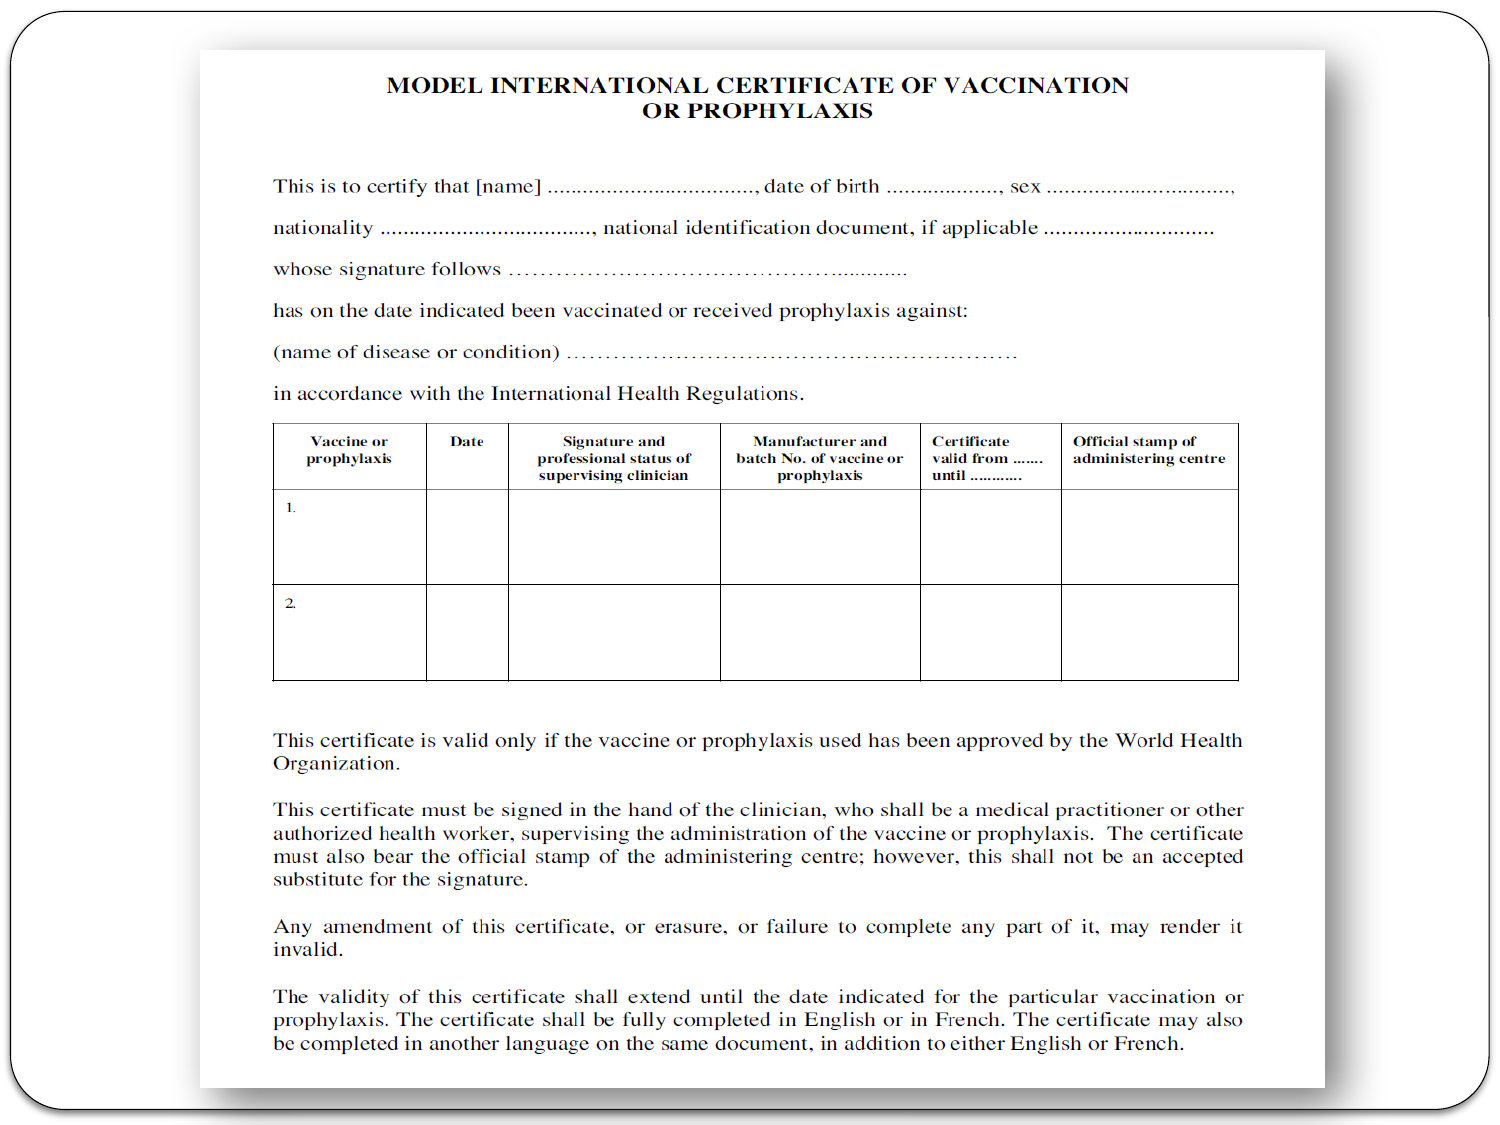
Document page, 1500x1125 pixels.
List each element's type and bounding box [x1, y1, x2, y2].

list [199, 49, 1326, 1088]
